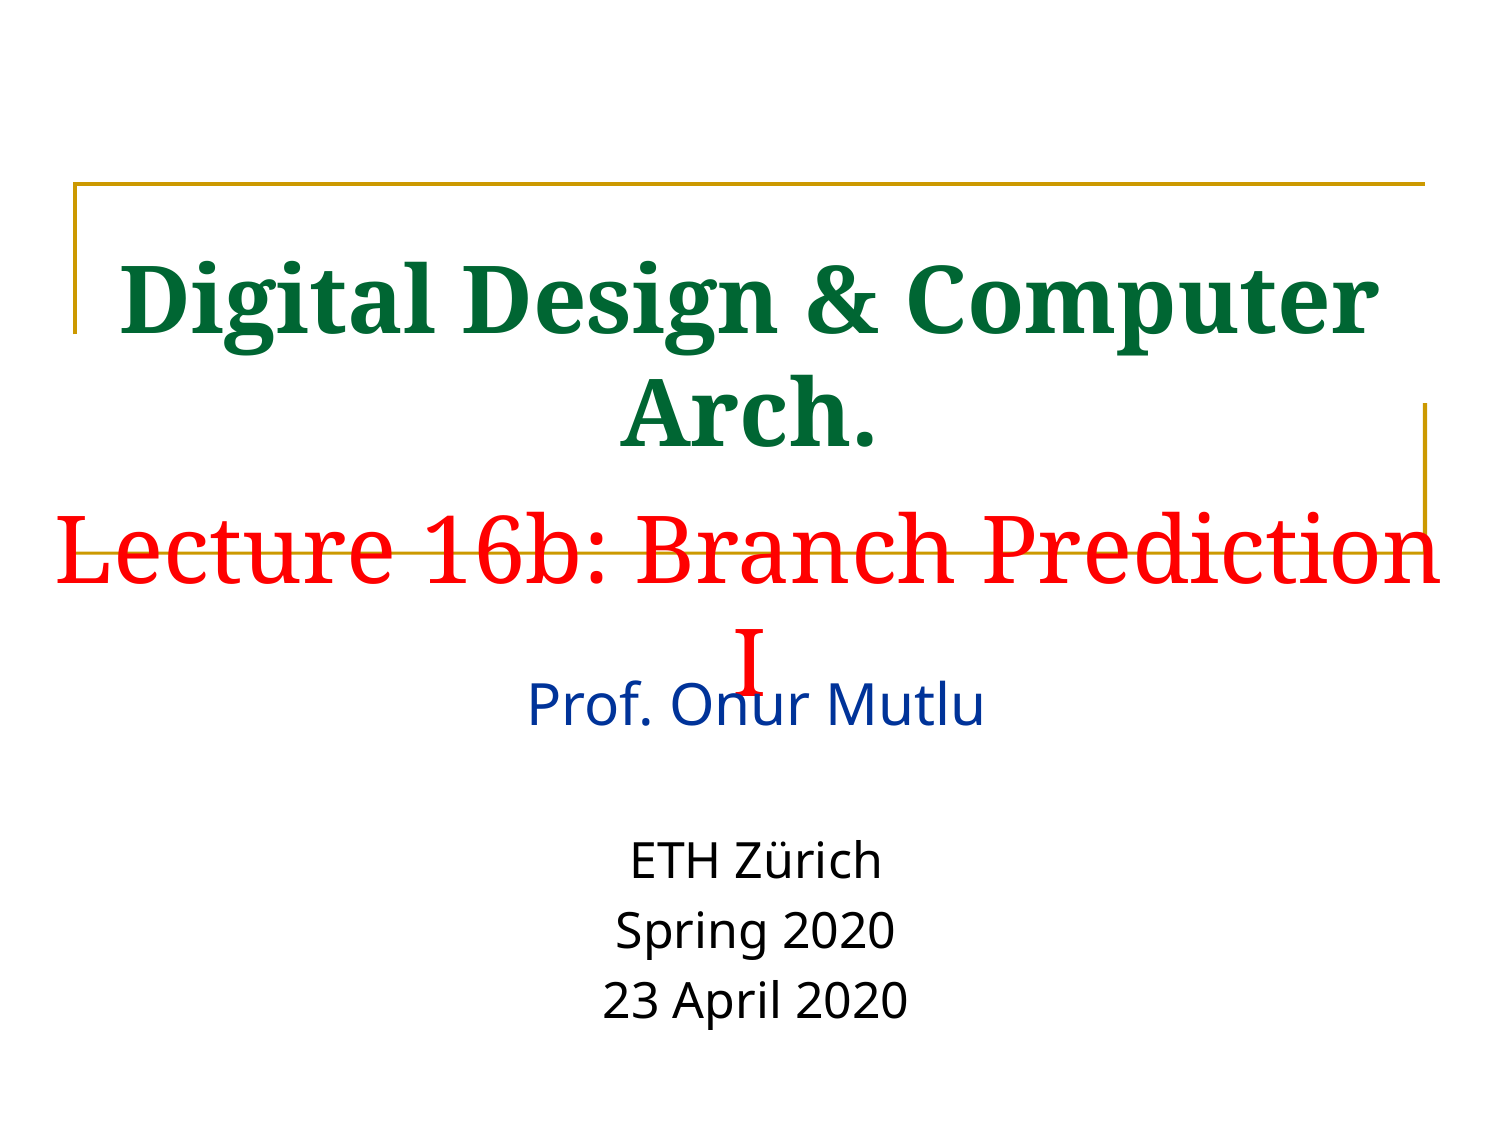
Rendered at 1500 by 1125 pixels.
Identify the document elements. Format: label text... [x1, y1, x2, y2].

title Digital Design & Computer Arch. Lecture 16b: Branch Prediction I [37, 112, 1463, 395]
subtitle Prof. Onur Mutlu ETH Zürich Spring 2020 23 April 2020 [112, 587, 1400, 1064]
